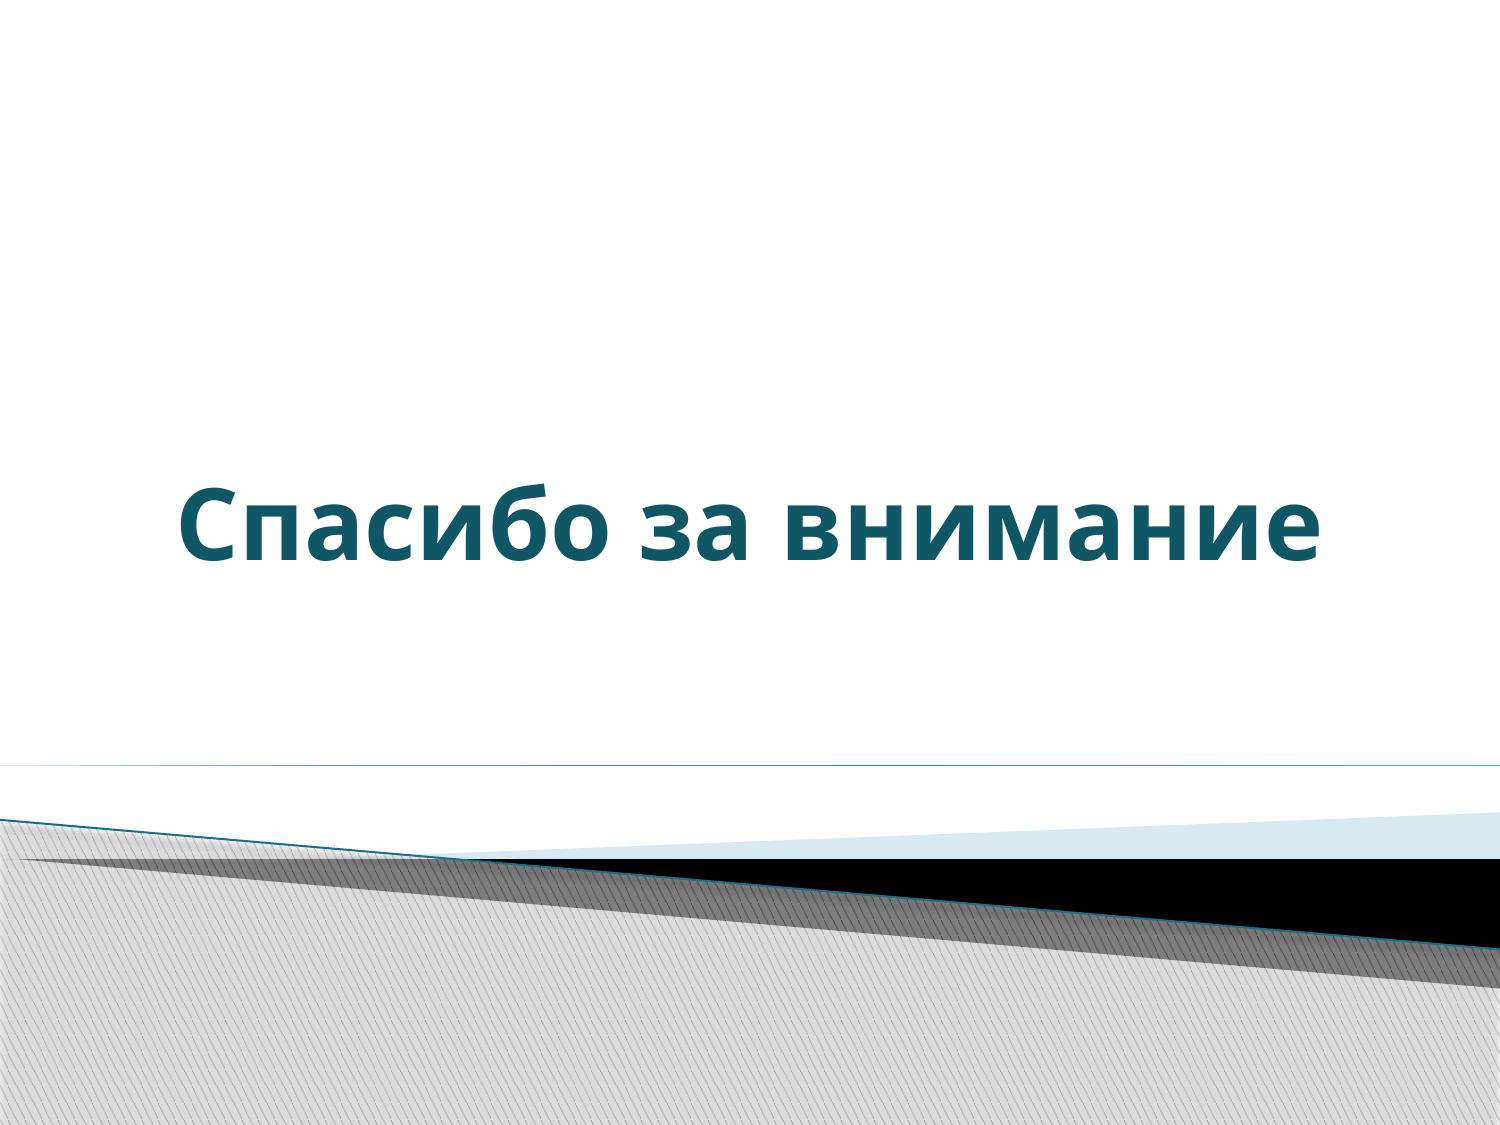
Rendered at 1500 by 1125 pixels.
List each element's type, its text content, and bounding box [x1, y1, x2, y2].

title Спасибо за внимание [112, 287, 1388, 588]
picture [5, 859, 1500, 989]
